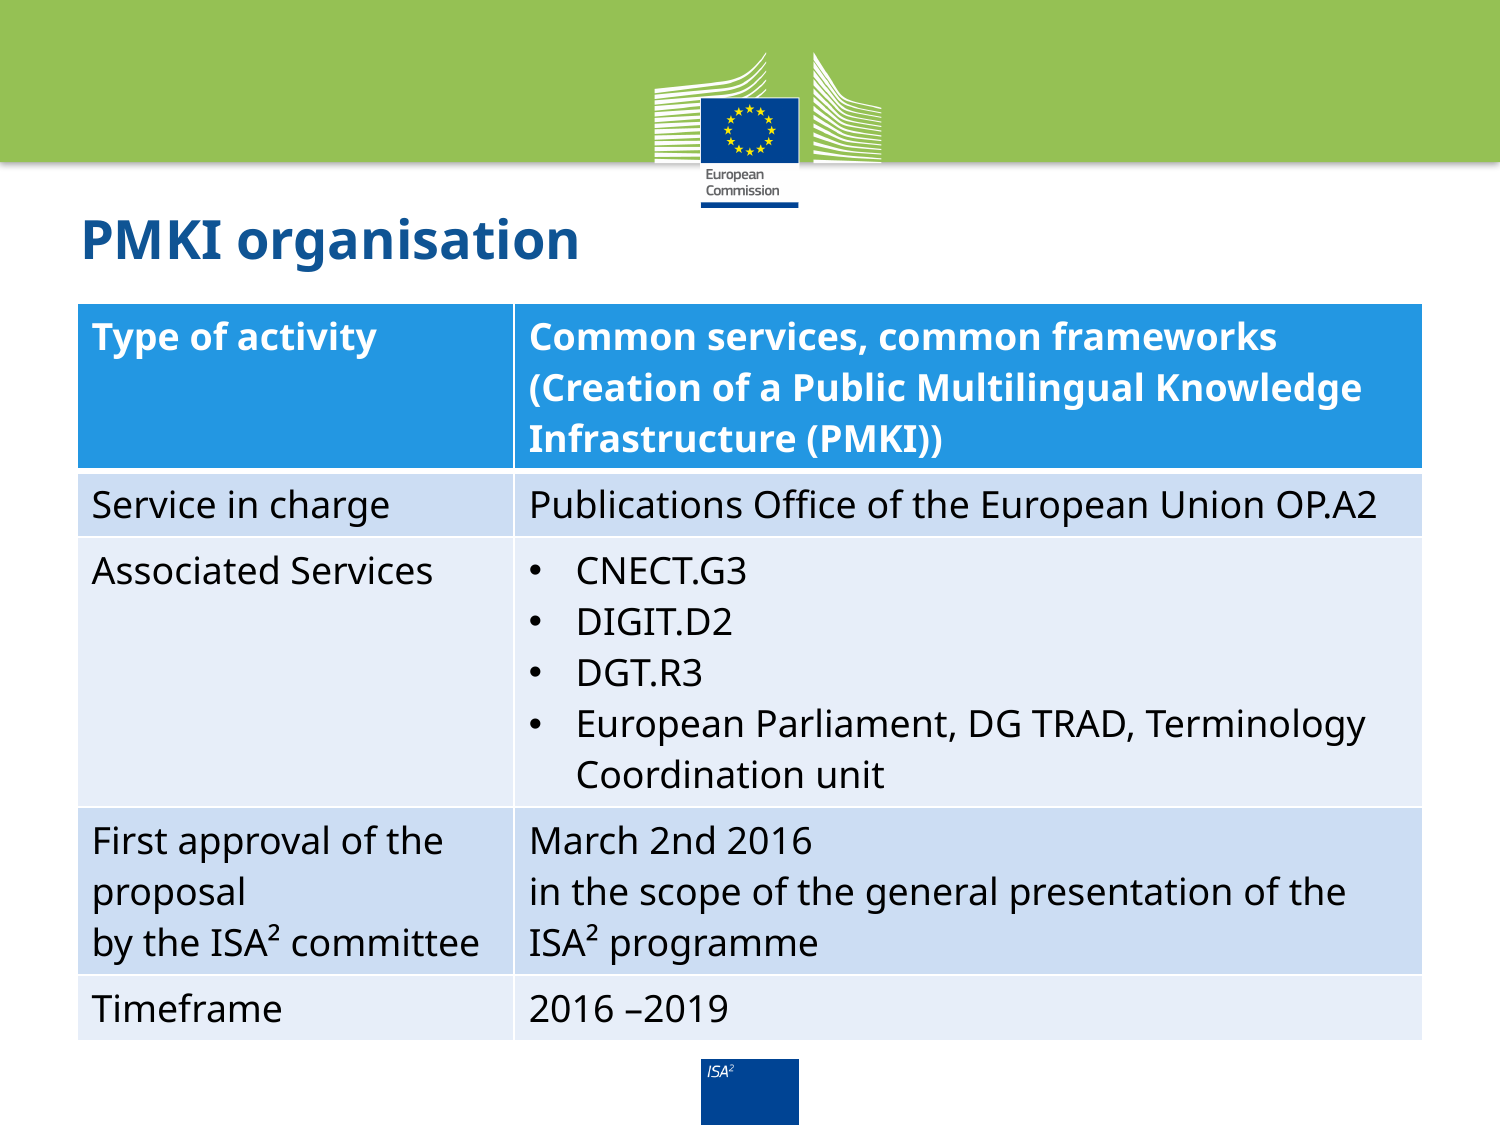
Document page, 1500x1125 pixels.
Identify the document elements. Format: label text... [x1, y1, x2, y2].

table_cell March 2nd 2016 in the scope of the general presentation of the ISA² programme [515, 808, 1422, 974]
picture [701, 1059, 799, 1125]
table_cell Associated Services [78, 538, 513, 806]
title PMKI organisation [64, 184, 1416, 291]
table_cell First approval of the proposal by the ISA² committee [78, 808, 513, 974]
table_cell Timeframe [78, 976, 513, 1040]
table_cell 2016 –2019 [515, 976, 1422, 1040]
table_cell Service in charge [78, 474, 513, 536]
table_header Type of activity [78, 304, 513, 468]
table_cell Publications Office of the European Union OP.A2 [515, 474, 1422, 536]
picture [607, 7, 892, 184]
table_header Common services, common frameworks (Creation of a Public Multilingual Knowledge Infrastructure (PMKI)) [515, 304, 1422, 468]
table_cell CNECT.G3 DIGIT.D2 DGT.R3 European Parliament, DG TRAD, Terminology Coordination unit [515, 538, 1422, 806]
